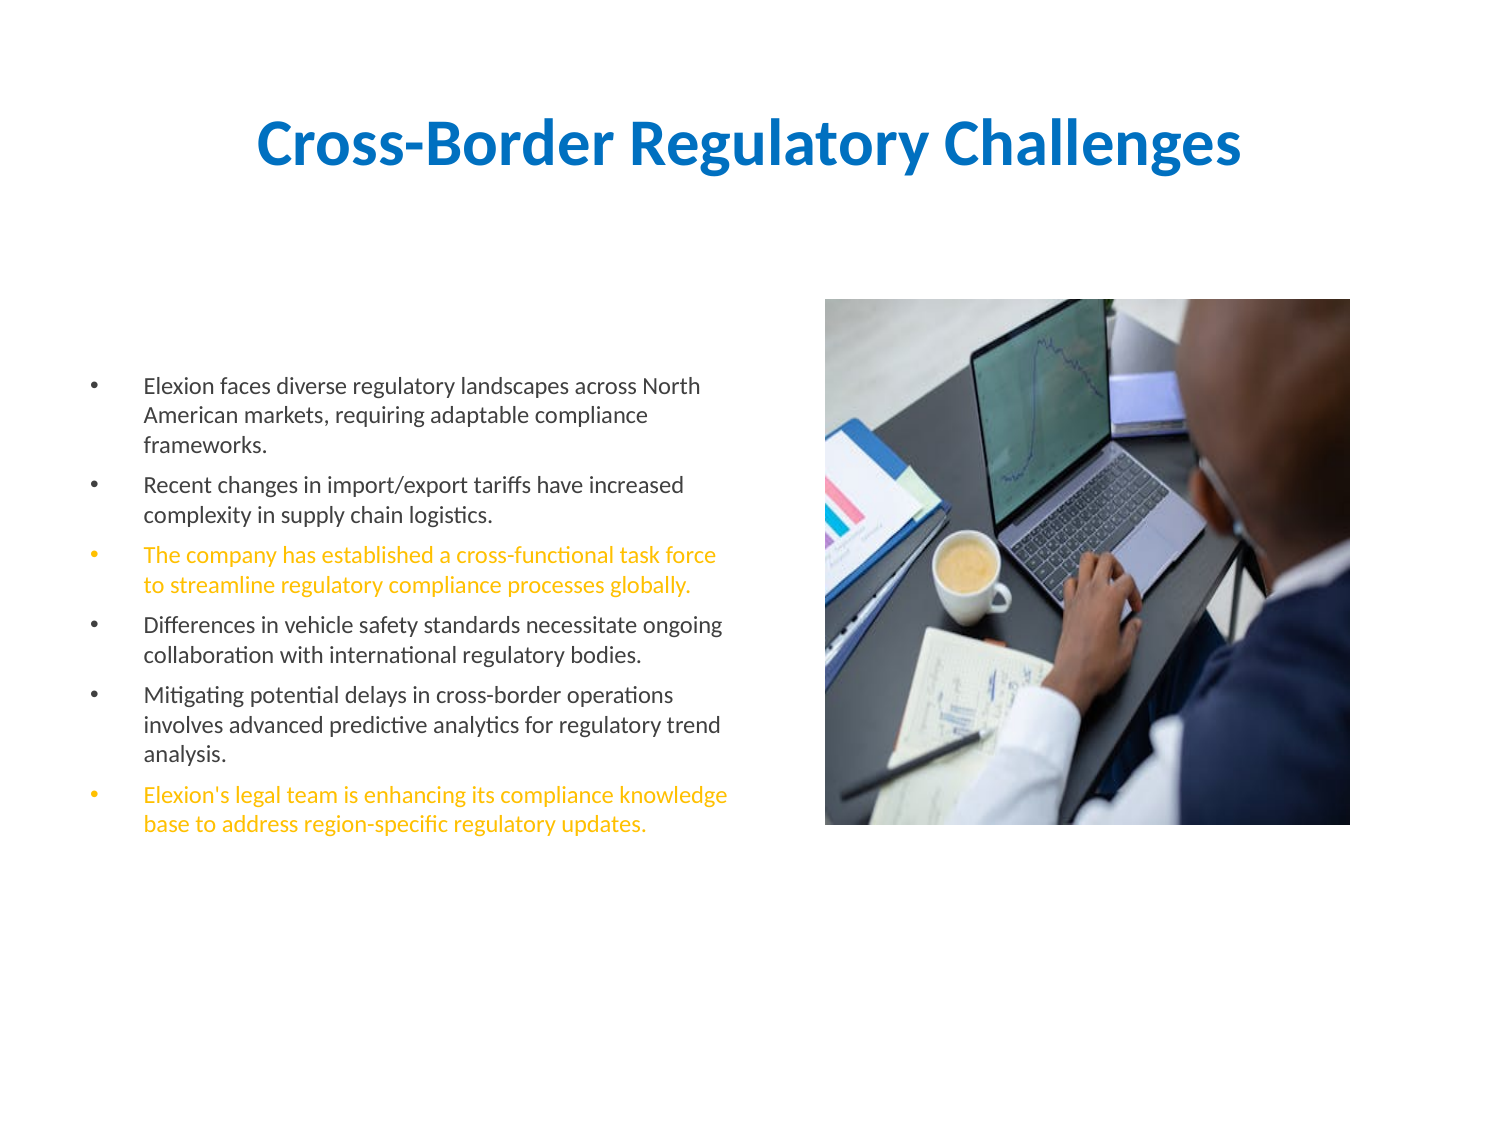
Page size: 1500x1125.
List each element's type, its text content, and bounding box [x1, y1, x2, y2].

list Elexion faces diverse regulatory landscapes across North American markets, requiring adaptable compliance frameworks. Recent changes in import/export tariffs have increased complexity in supply chain logistics. The company has established a cross-functional task force to streamline regulatory compliance processes globally. Differences in vehicle safety standards necessitate ongoing collaboration with international regulatory bodies. Mitigating potential delays in cross-border operations involves advanced predictive analytics for regulatory trend analysis. Elexion's legal team is enhancing its compliance knowledge base to address region-specific regulatory updates. [75, 298, 750, 899]
picture [824, 299, 1351, 826]
title Cross-Border Regulatory Challenges [75, 45, 1425, 233]
